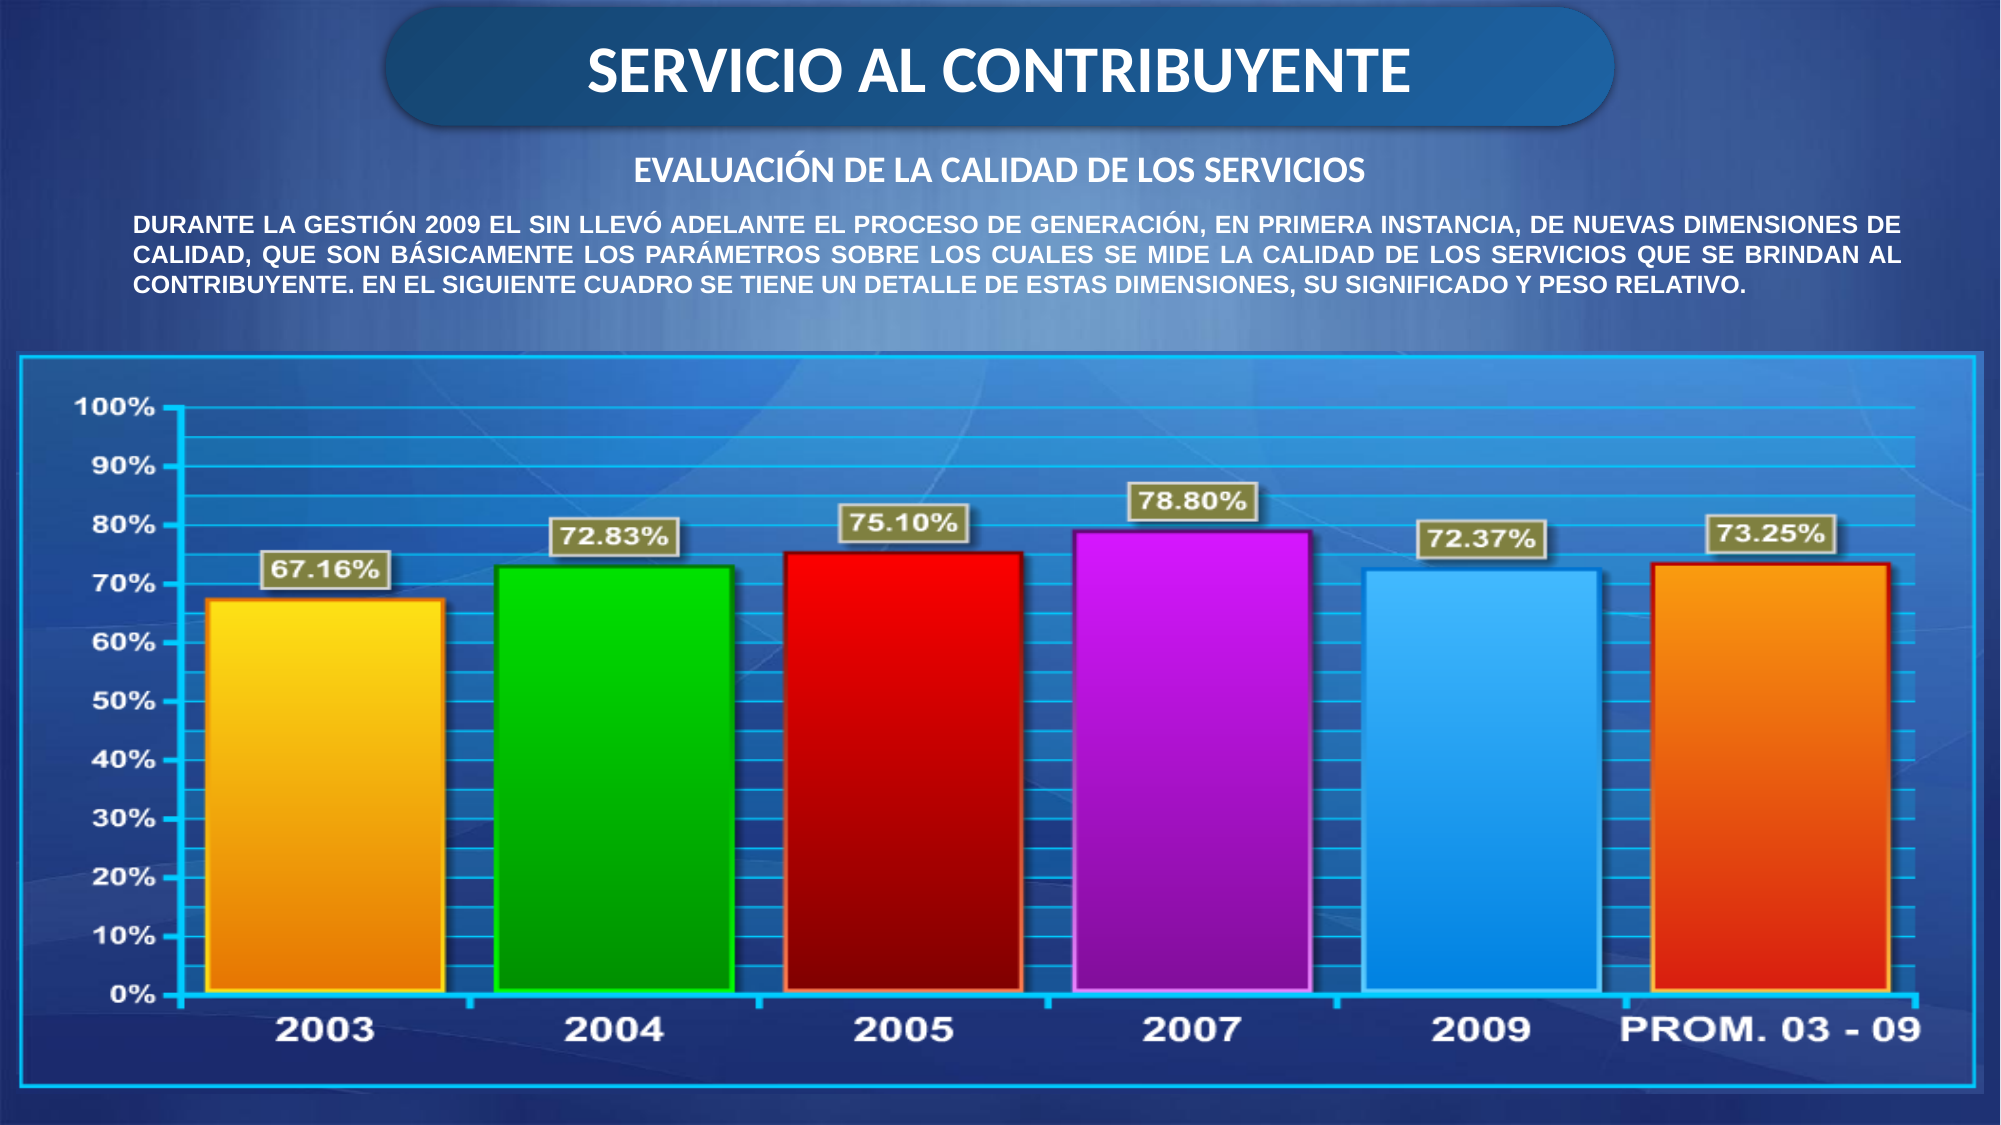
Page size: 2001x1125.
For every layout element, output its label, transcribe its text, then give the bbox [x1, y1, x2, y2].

text_box DURANTE LA GESTIÓN 2009 EL SIN LLEVÓ ADELANTE EL PROCESO DE GENERACIÓN, EN PRIMERA INSTANCIA, DE NUEVAS DIMENSIONES DE CALIDAD, QUE SON BÁSICAMENTE LOS PARÁMETROS SOBRE LOS CUALES SE MIDE LA CALIDAD DE LOS SERVICIOS QUE SE BRINDAN AL CONTRIBUYENTE. EN EL SIGUIENTE CUADRO SE TIENE UN DETALLE DE ESTAS DIMENSIONES, SU SIGNIFICADO Y PESO RELATIVO. [80, 201, 1920, 306]
picture [0, 0, 2001, 1125]
text_box EVALUACIÓN DE LA CALIDAD DE LOS SERVICIOS [618, 137, 1382, 197]
text_box SERVICIO AL CONTRIBUYENTE [385, 7, 1615, 126]
